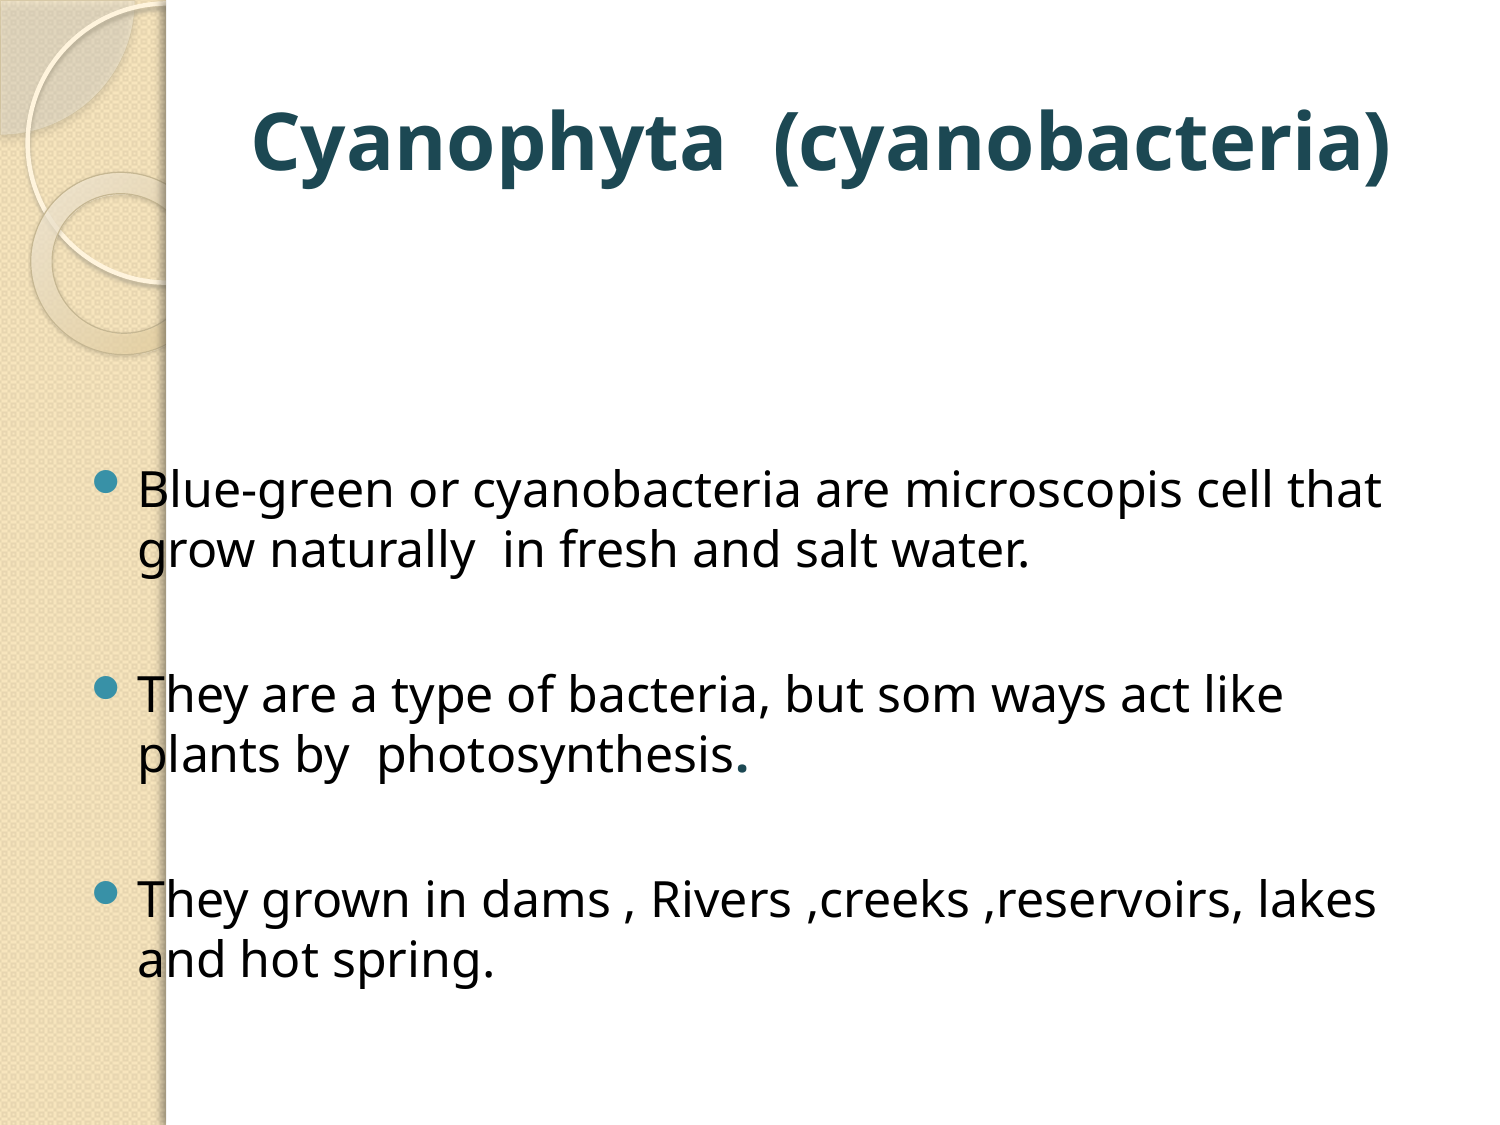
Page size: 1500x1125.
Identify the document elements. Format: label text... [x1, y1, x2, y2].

list Blue-green or cyanobacteria are microscopis cell that grow naturally in fresh and salt water. They are a type of bacteria, but som ways act like plants by photosynthesis. They grown in dams , Rivers ,creeks ,reservoirs, lakes and hot spring. [62, 450, 1413, 1125]
title (cyanobacteria) Cyanophyta [235, 45, 1466, 233]
